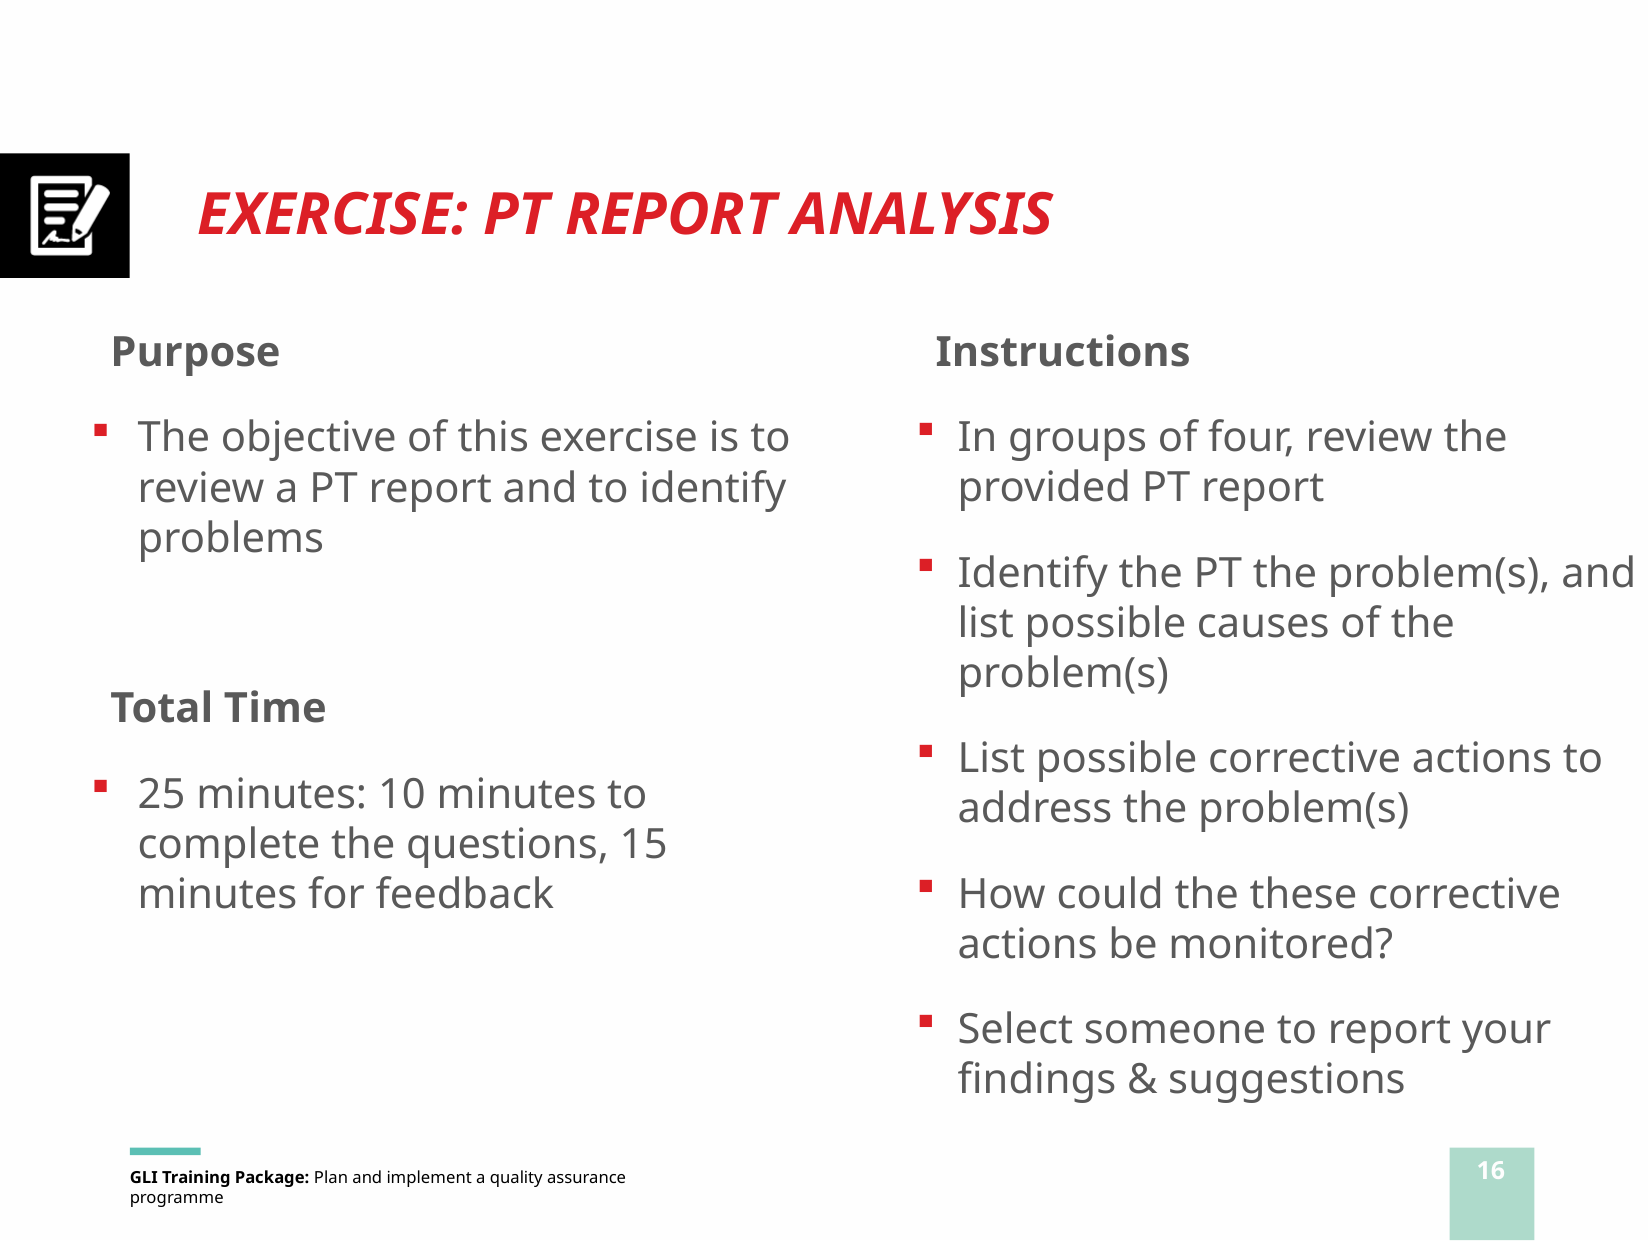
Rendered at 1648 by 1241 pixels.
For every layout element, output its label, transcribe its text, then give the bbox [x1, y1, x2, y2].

list Instructions In groups of four, review the provided PT report Identify the PT the problem(s), and list possible causes of the problem(s) List possible corrective actions to address the problem(s) How could the these corrective actions be monitored? Select someone to report your findings & suggestions [916, 324, 1648, 1089]
title EXERCISE: PT REPORT ANALYSIS [197, 153, 1450, 278]
list Purpose The objective of this exercise is to review a PT report and to identify problems Total Time 25 minutes: 10 minutes to complete the questions, 15 minutes for feedback [91, 324, 824, 1082]
picture [12, 158, 122, 270]
